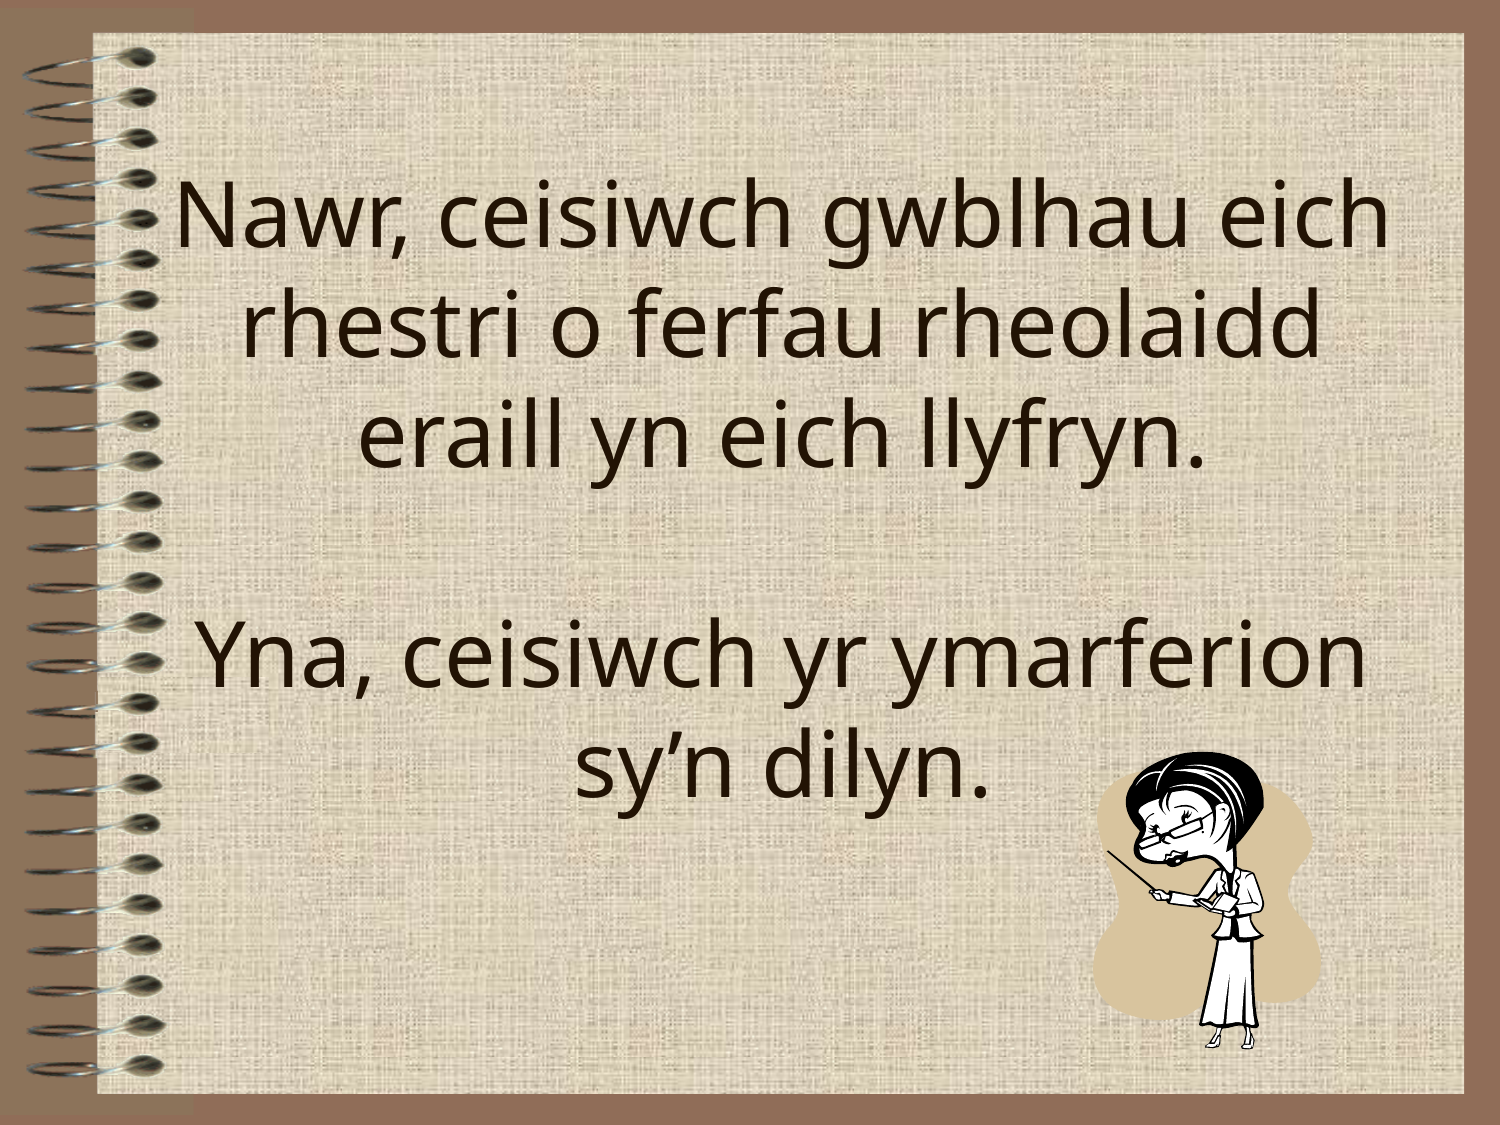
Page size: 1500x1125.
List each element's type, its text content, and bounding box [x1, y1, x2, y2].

picture [0, 8, 1465, 1115]
title Nawr, ceisiwch gwblhau eich rhestri o ferfau rheolaidd eraill yn eich llyfryn. Yna, ceisiwch yr ymarferion sy’n dilyn. [150, 337, 1417, 525]
